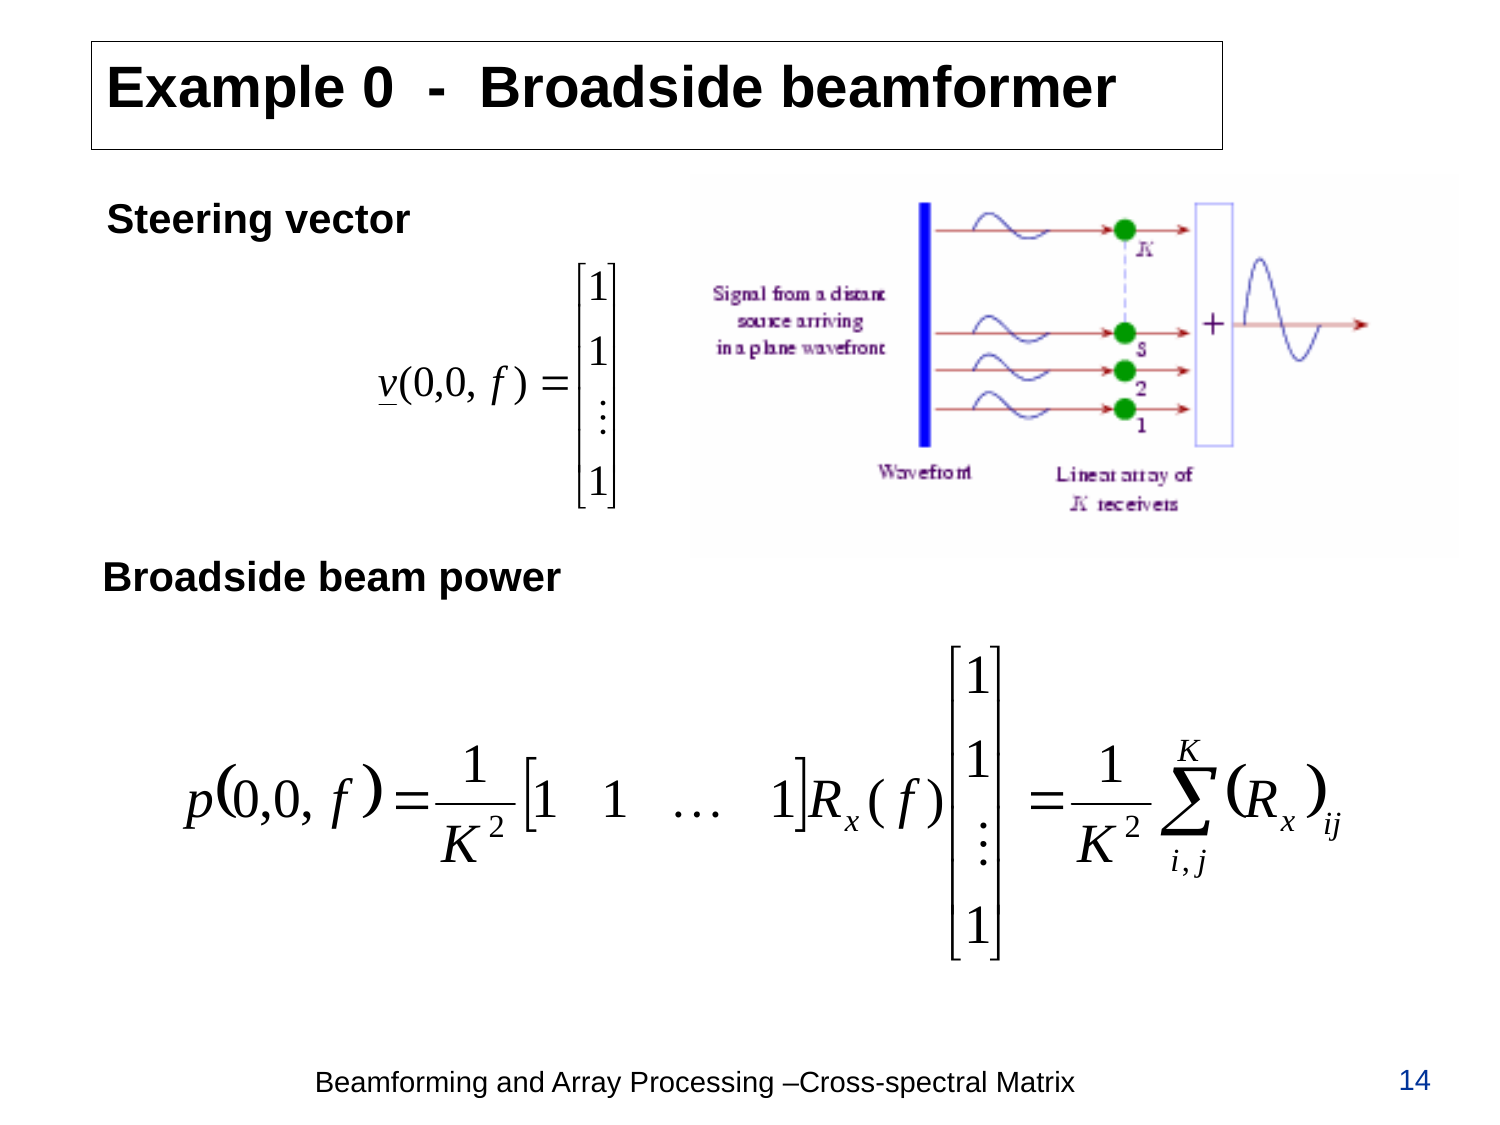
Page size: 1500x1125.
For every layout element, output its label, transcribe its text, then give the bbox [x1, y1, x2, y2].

text_box Broadside beam power [87, 532, 808, 614]
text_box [371, 255, 633, 517]
title Example 0 - Broadside beamformer [91, 41, 1223, 150]
picture [690, 174, 1459, 558]
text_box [170, 637, 1361, 971]
slide_number 14 [1207, 1055, 1447, 1102]
text_box Steering vector [91, 174, 455, 257]
